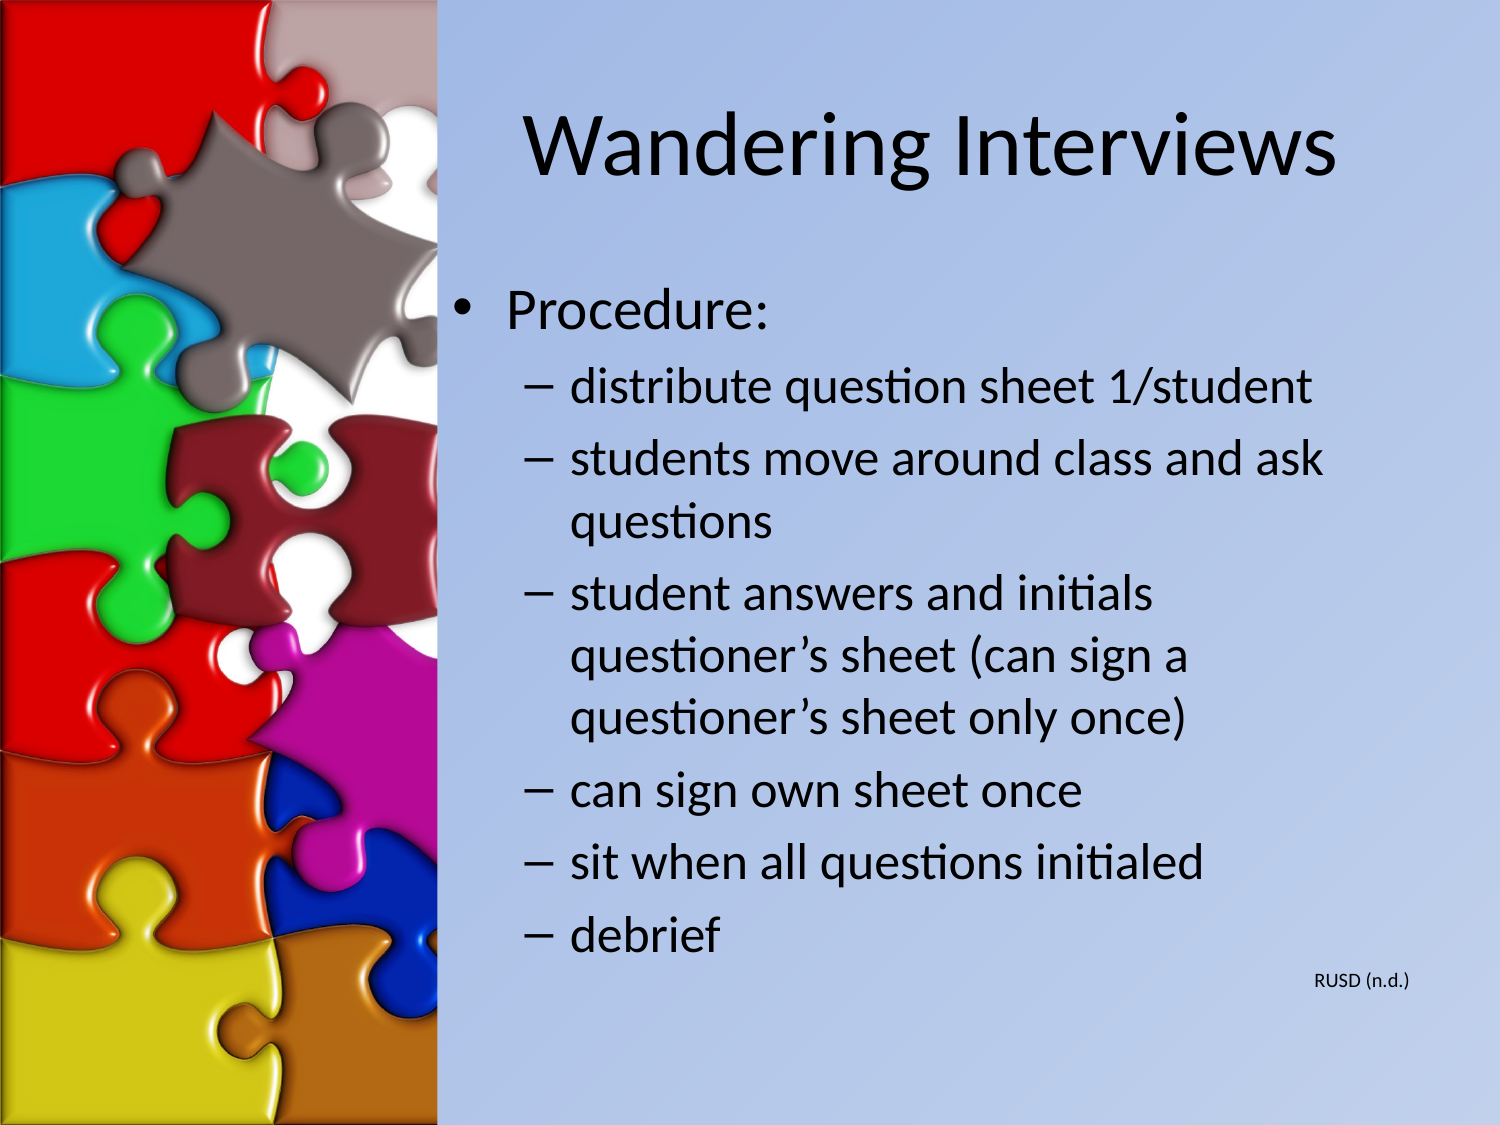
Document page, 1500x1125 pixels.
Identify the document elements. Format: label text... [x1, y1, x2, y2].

picture [0, 0, 438, 1125]
title Wandering Interviews [437, 45, 1425, 233]
list Procedure: distribute question sheet 1/student students move around class and ask questions student answers and initials questioner’s sheet (can sign a questioner’s sheet only once) can sign own sheet once sit when all questions initialed debrief RUSD (n.d.) [437, 262, 1425, 1005]
